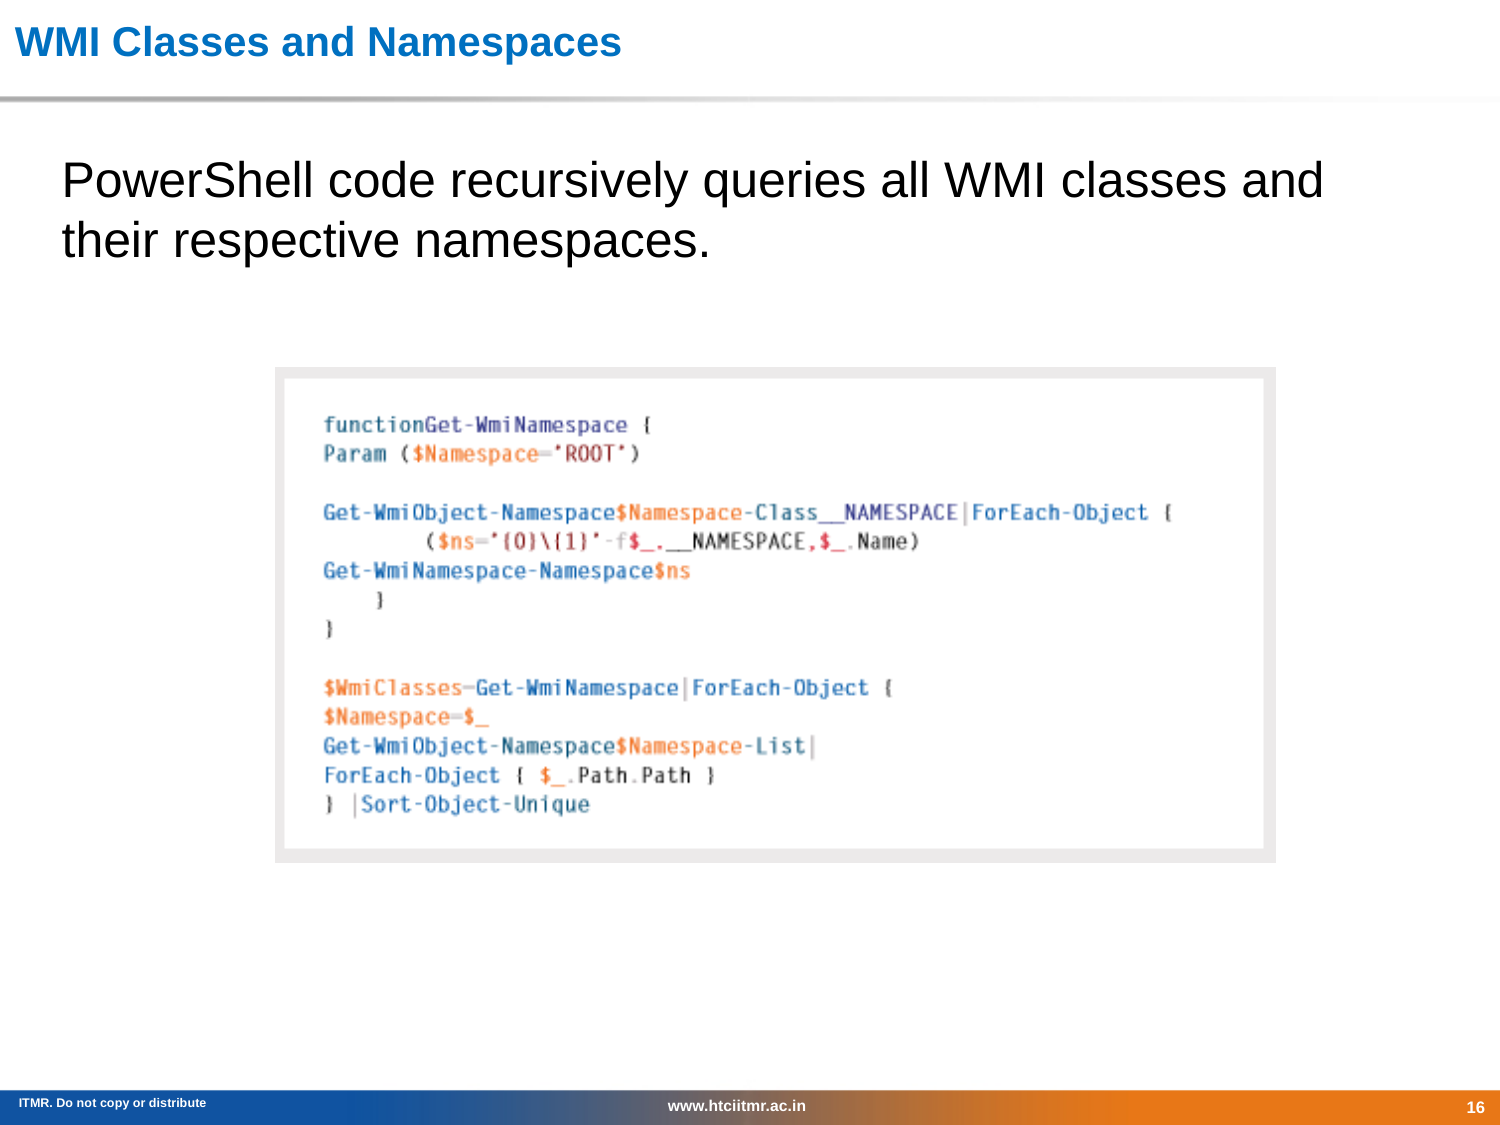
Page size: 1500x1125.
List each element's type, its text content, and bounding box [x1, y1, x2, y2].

picture [0, 0, 1500, 1125]
title WMI Classes and Namespaces [0, 7, 1350, 95]
list PowerShell code recursively queries all WMI classes and their respective namespaces. [46, 140, 1397, 883]
